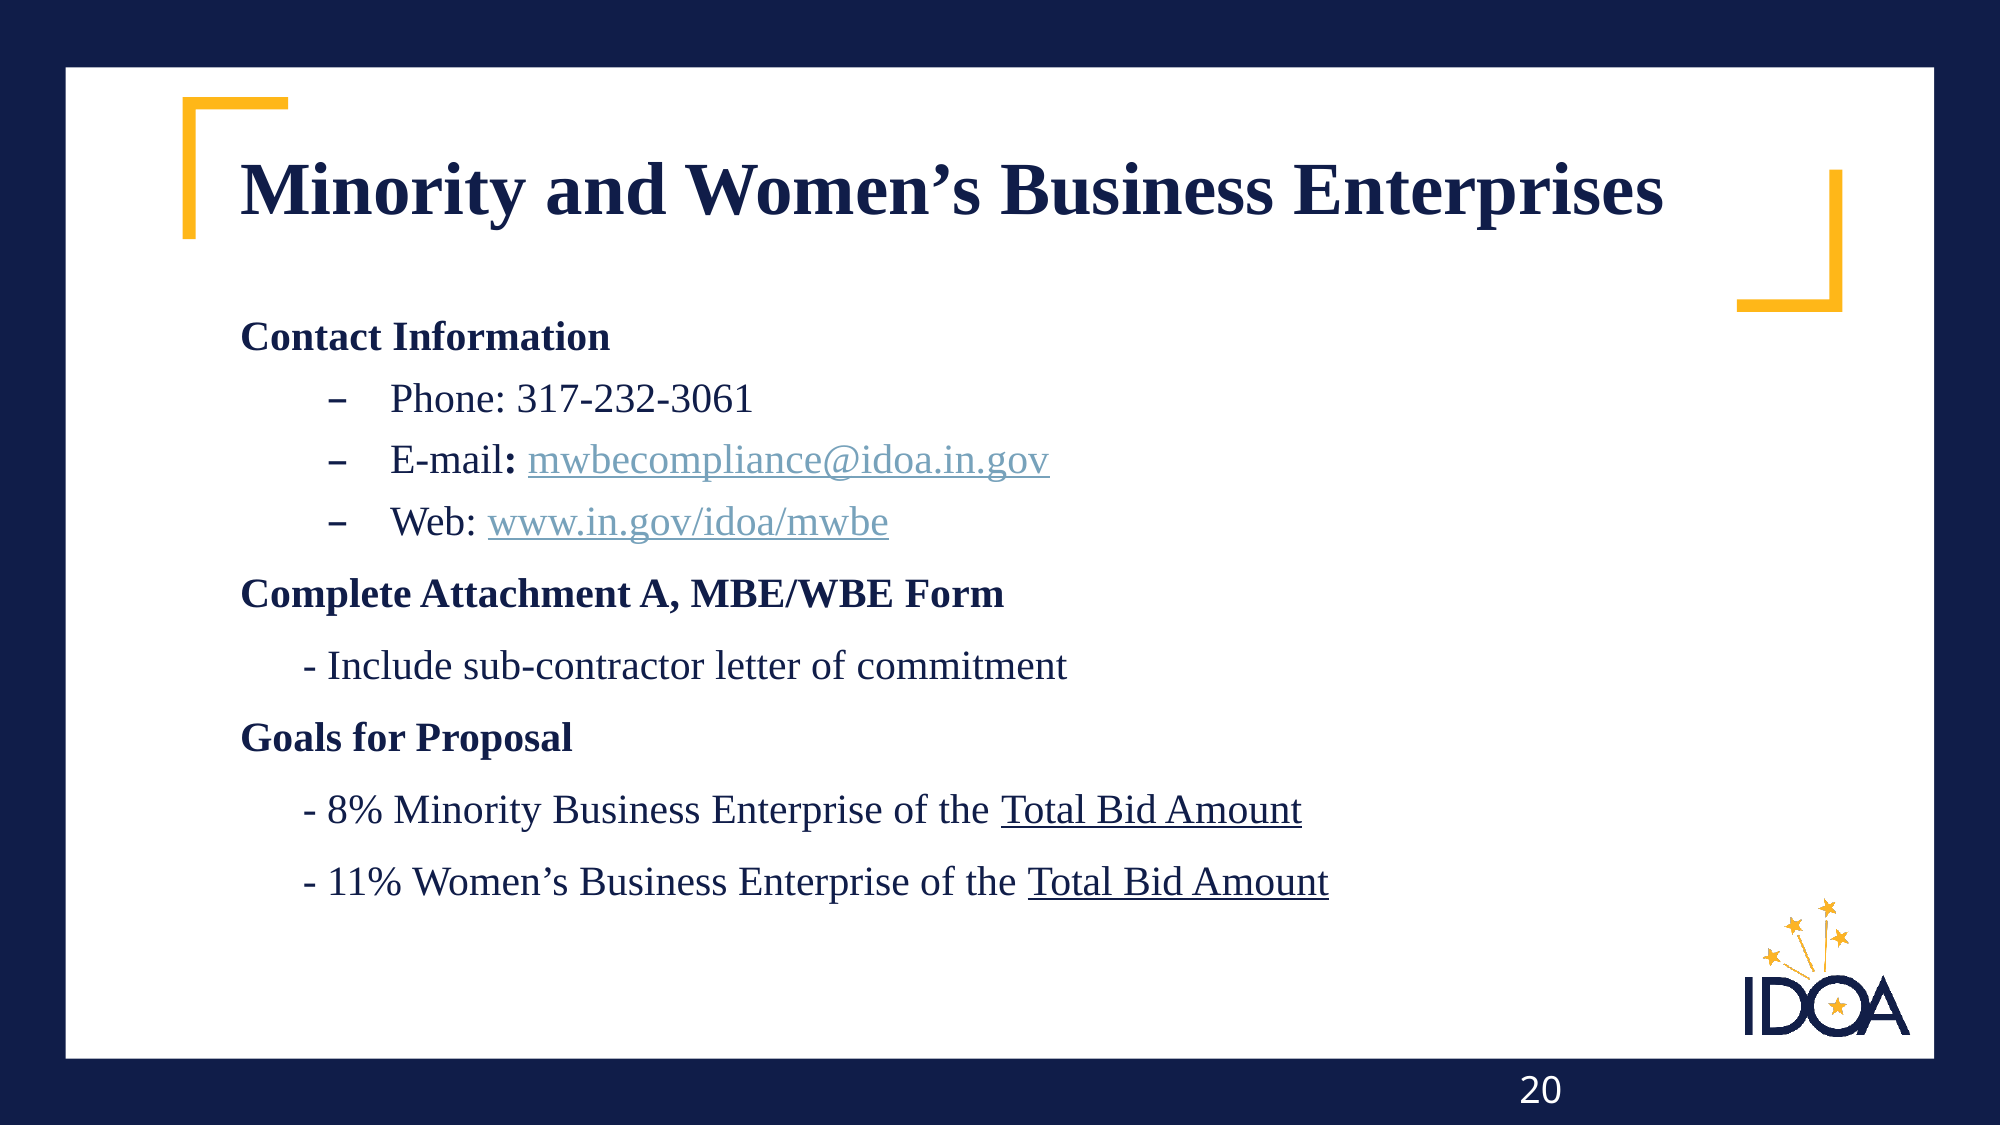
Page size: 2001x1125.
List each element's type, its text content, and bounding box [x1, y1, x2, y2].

title Minority and Women’s Business Enterprises [225, 142, 1800, 279]
picture [1702, 857, 1959, 1114]
list Contact Information Phone: 317-232-3061 E-mail: mwbecompliance@idoa.in.gov Web: www.in.gov/idoa/mwbe Complete Attachment A, MBE/WBE Form - Include sub-contractor letter of commitment Goals for Proposal - 8% Minority Business Enterprise of the Total Bid Amount - 11% Women’s Business Enterprise of the Total Bid Amount [225, 305, 1800, 995]
slide_number 20 [1504, 1058, 1767, 1125]
